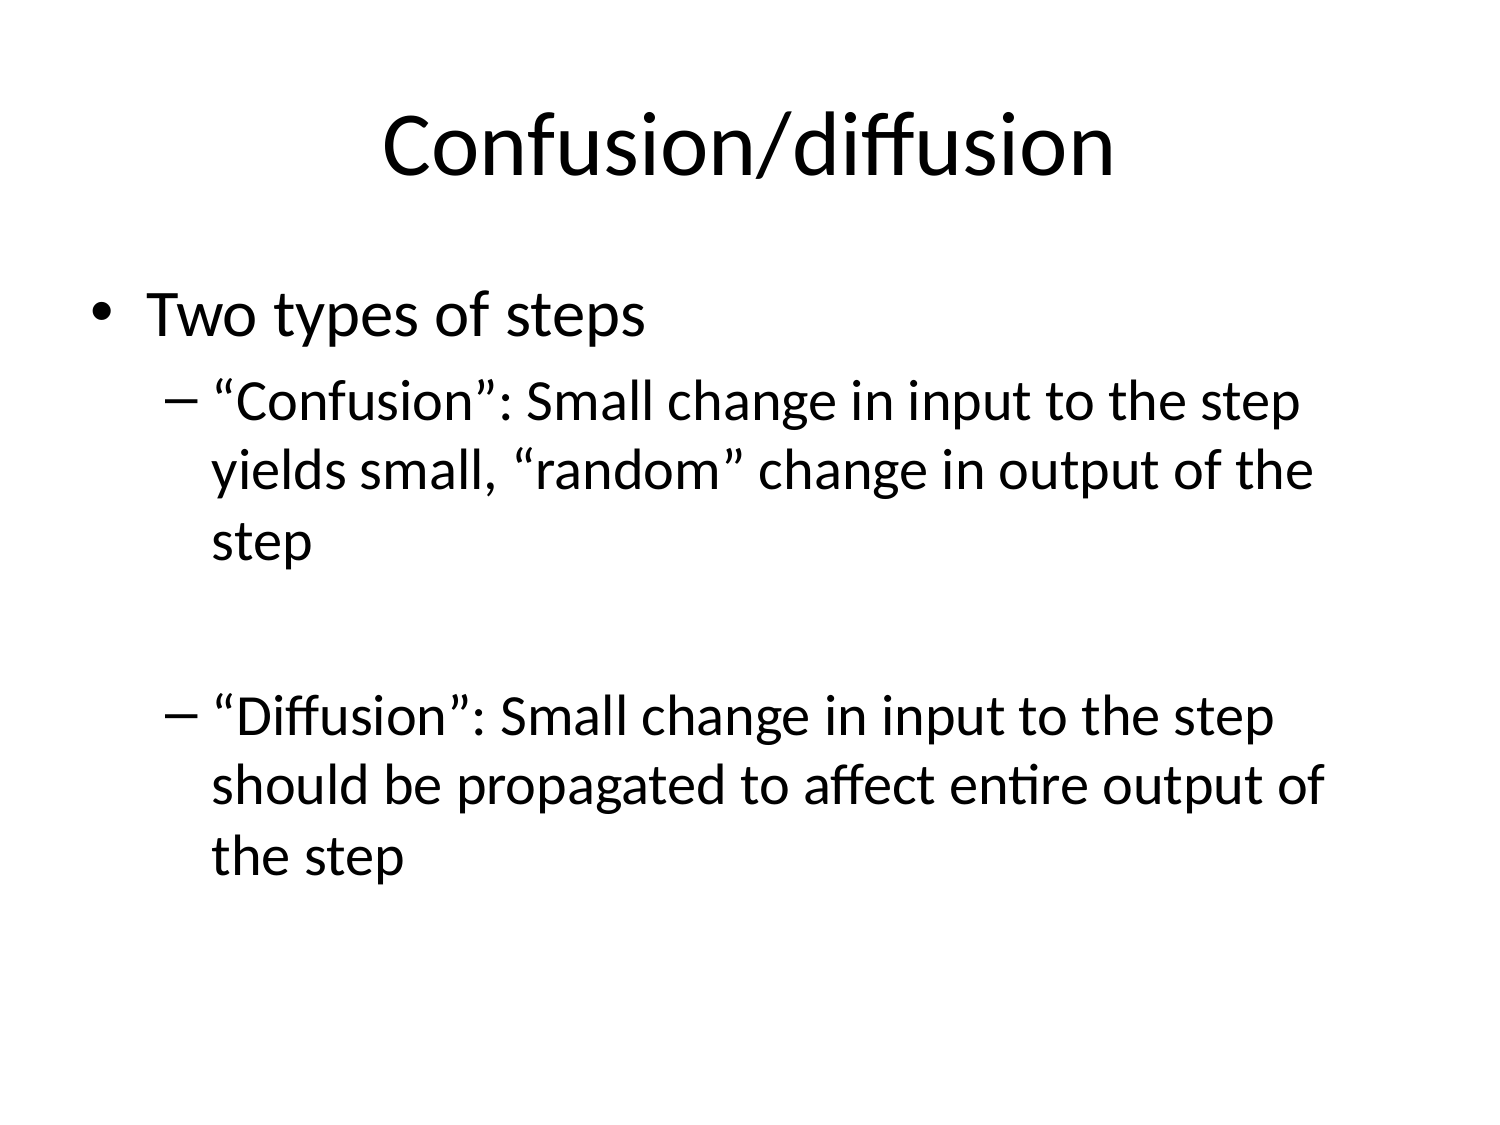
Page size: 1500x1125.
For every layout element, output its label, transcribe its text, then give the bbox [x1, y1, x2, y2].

list Two types of steps “Confusion”: Small change in input to the step yields small, “random” change in output of the step “Diffusion”: Small change in input to the step should be propagated to affect entire output of the step [75, 262, 1425, 1005]
title Confusion/diffusion [75, 45, 1425, 233]
